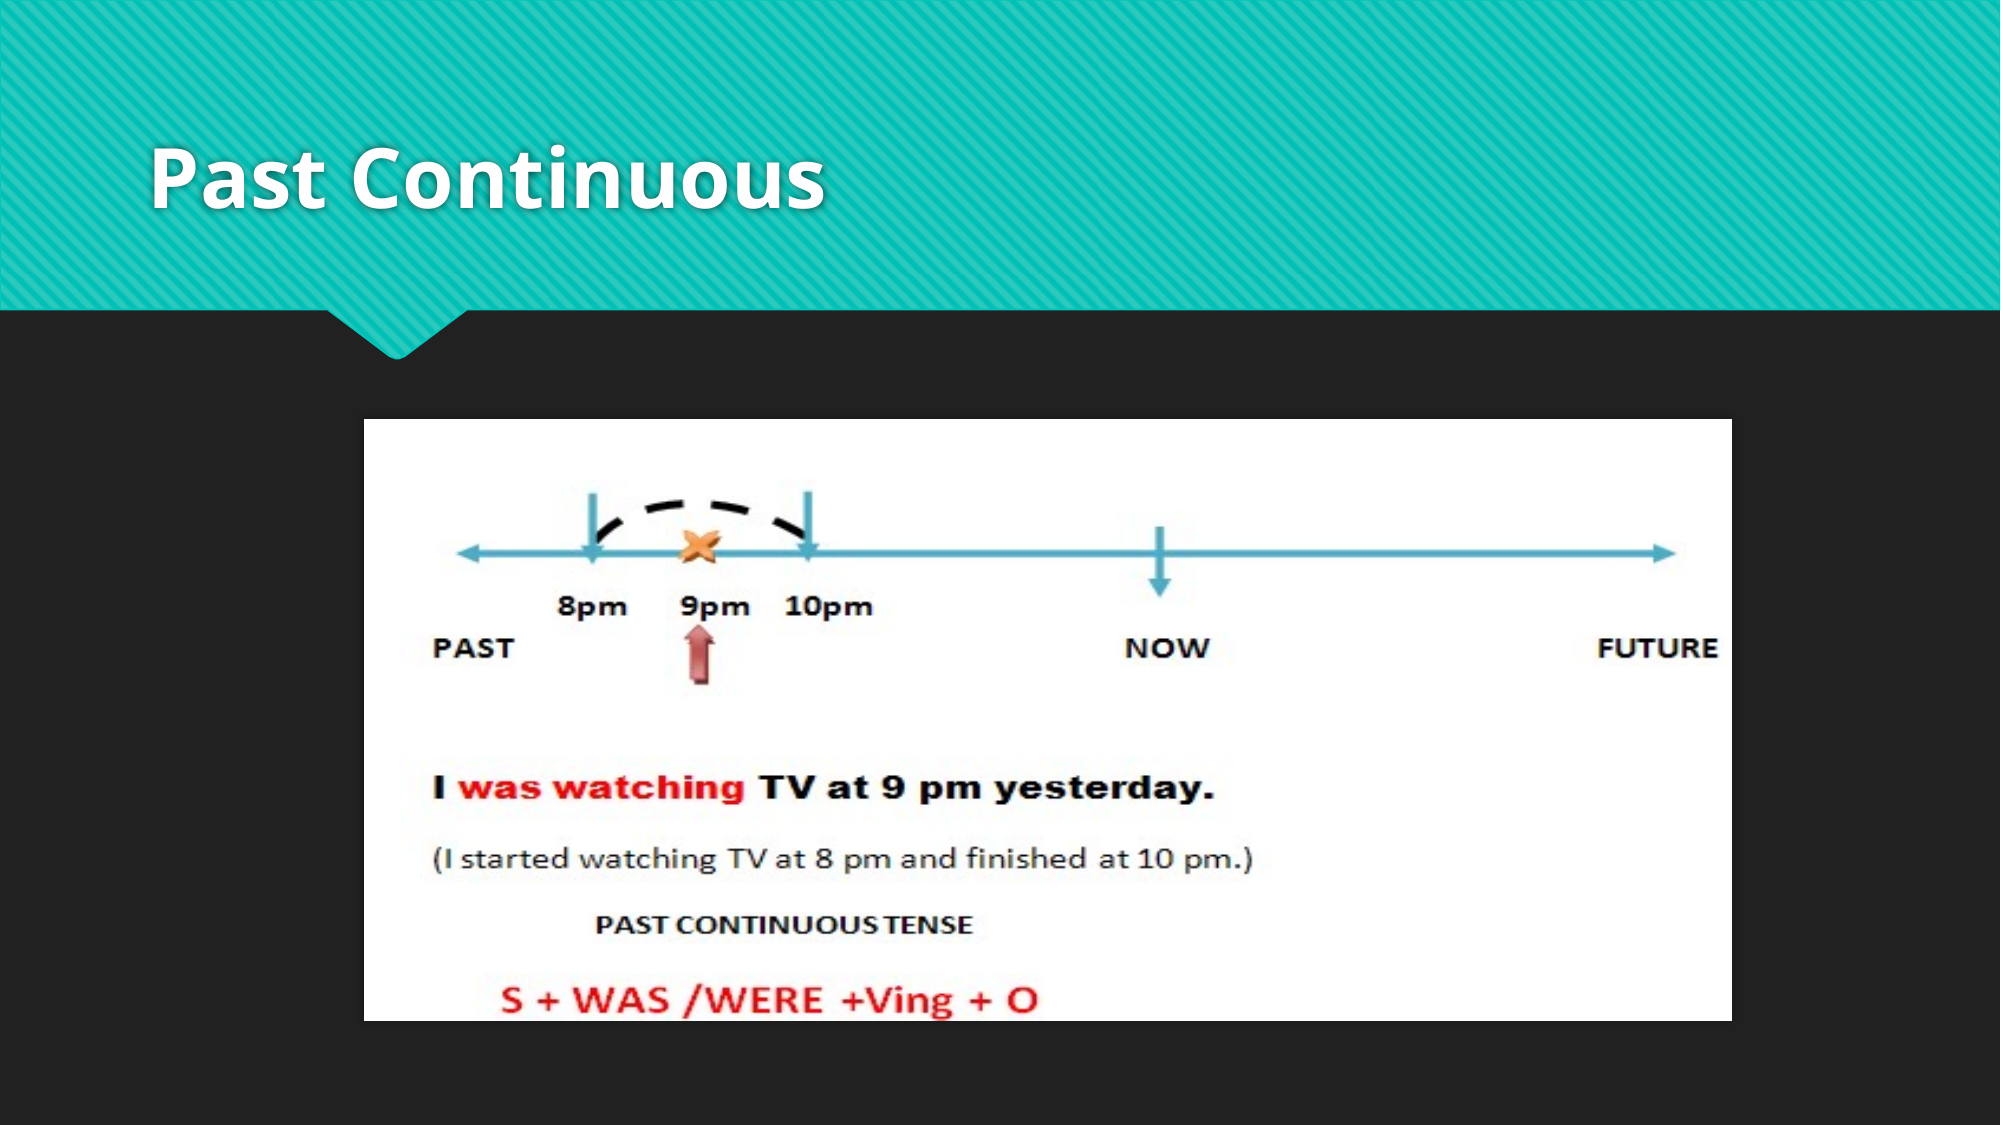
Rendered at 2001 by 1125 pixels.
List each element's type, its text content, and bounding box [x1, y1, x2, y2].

title Past Continuous [132, 73, 1868, 233]
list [363, 418, 1732, 1022]
